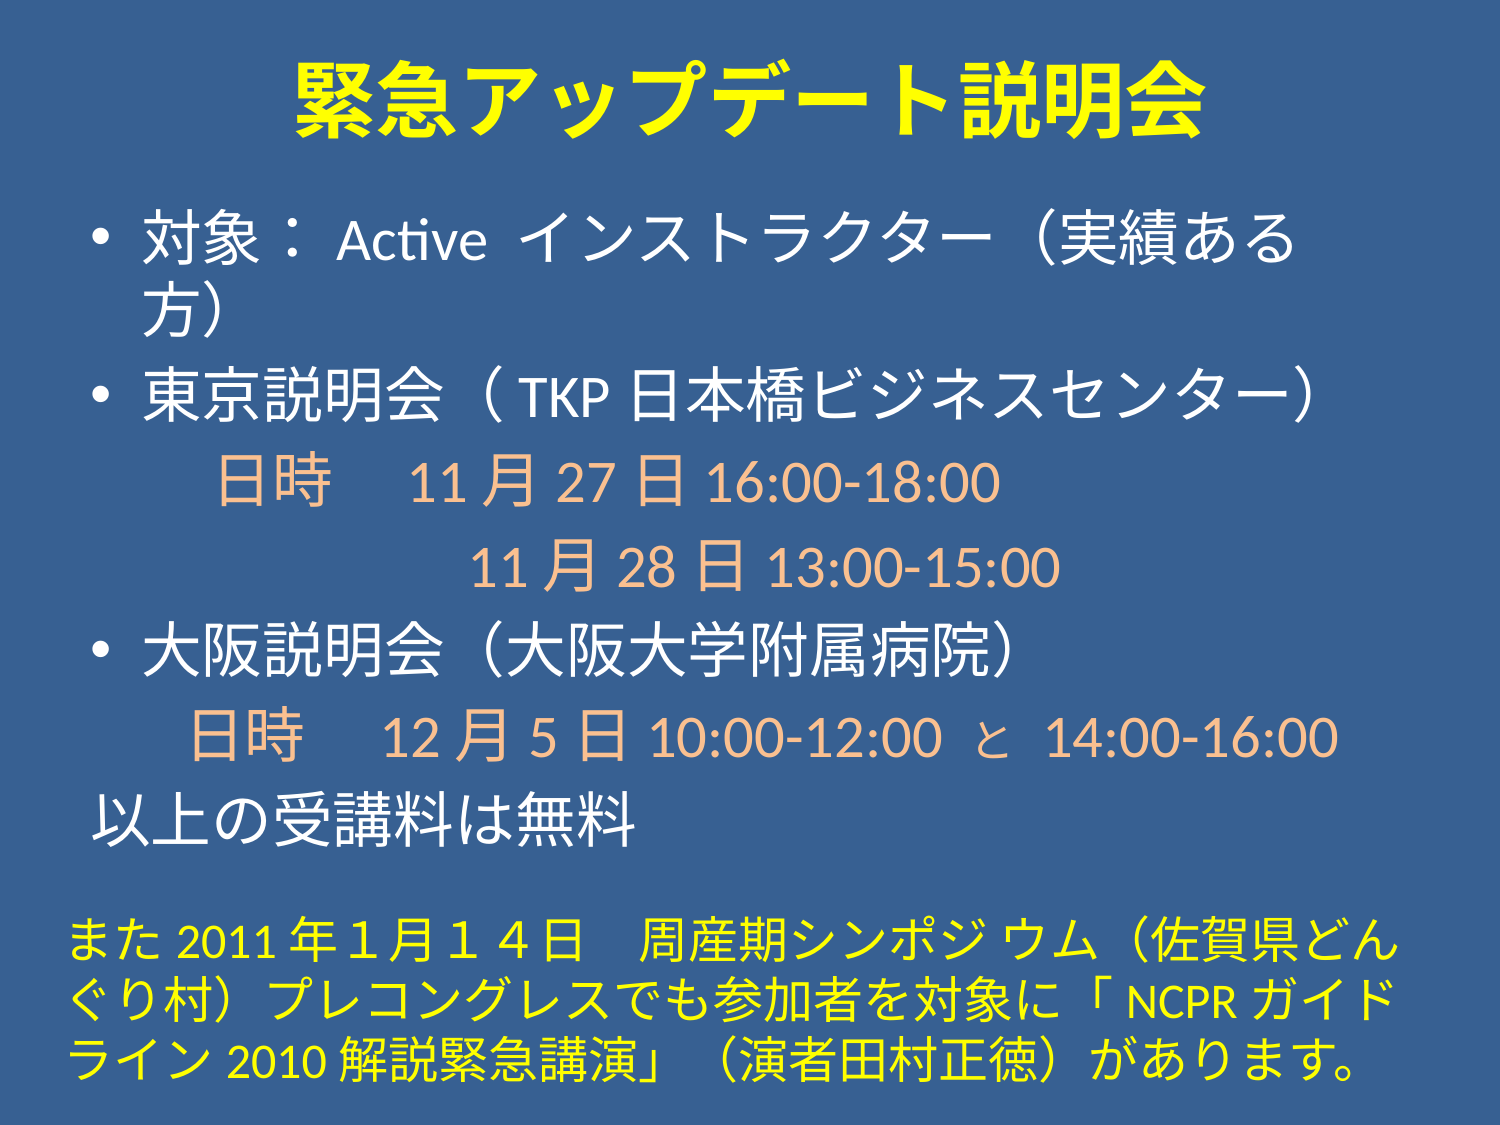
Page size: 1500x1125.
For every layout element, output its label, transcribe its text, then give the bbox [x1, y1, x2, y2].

text_box また2011年１月１４日 周産期シンポジ ウム（佐賀県どんぐり村）プレコングレスでも参加者を対象に「NCPRガイドライン2010解説緊急講演」（演者田村正徳）があります。 [49, 901, 1436, 1096]
title 緊急アップデート説明会 [75, 4, 1425, 191]
list 対象：Active インストラクター（実績ある方） 東京説明会（TKP日本橋ビジネスセンター） 日時 11月27日16:00-18:00 11月28日13:00-15:00 大阪説明会（大阪大学附属病院） 日時 12月5日10:00-12:00 と 14:00-16:00 以上の受講料は無料 [75, 191, 1425, 901]
